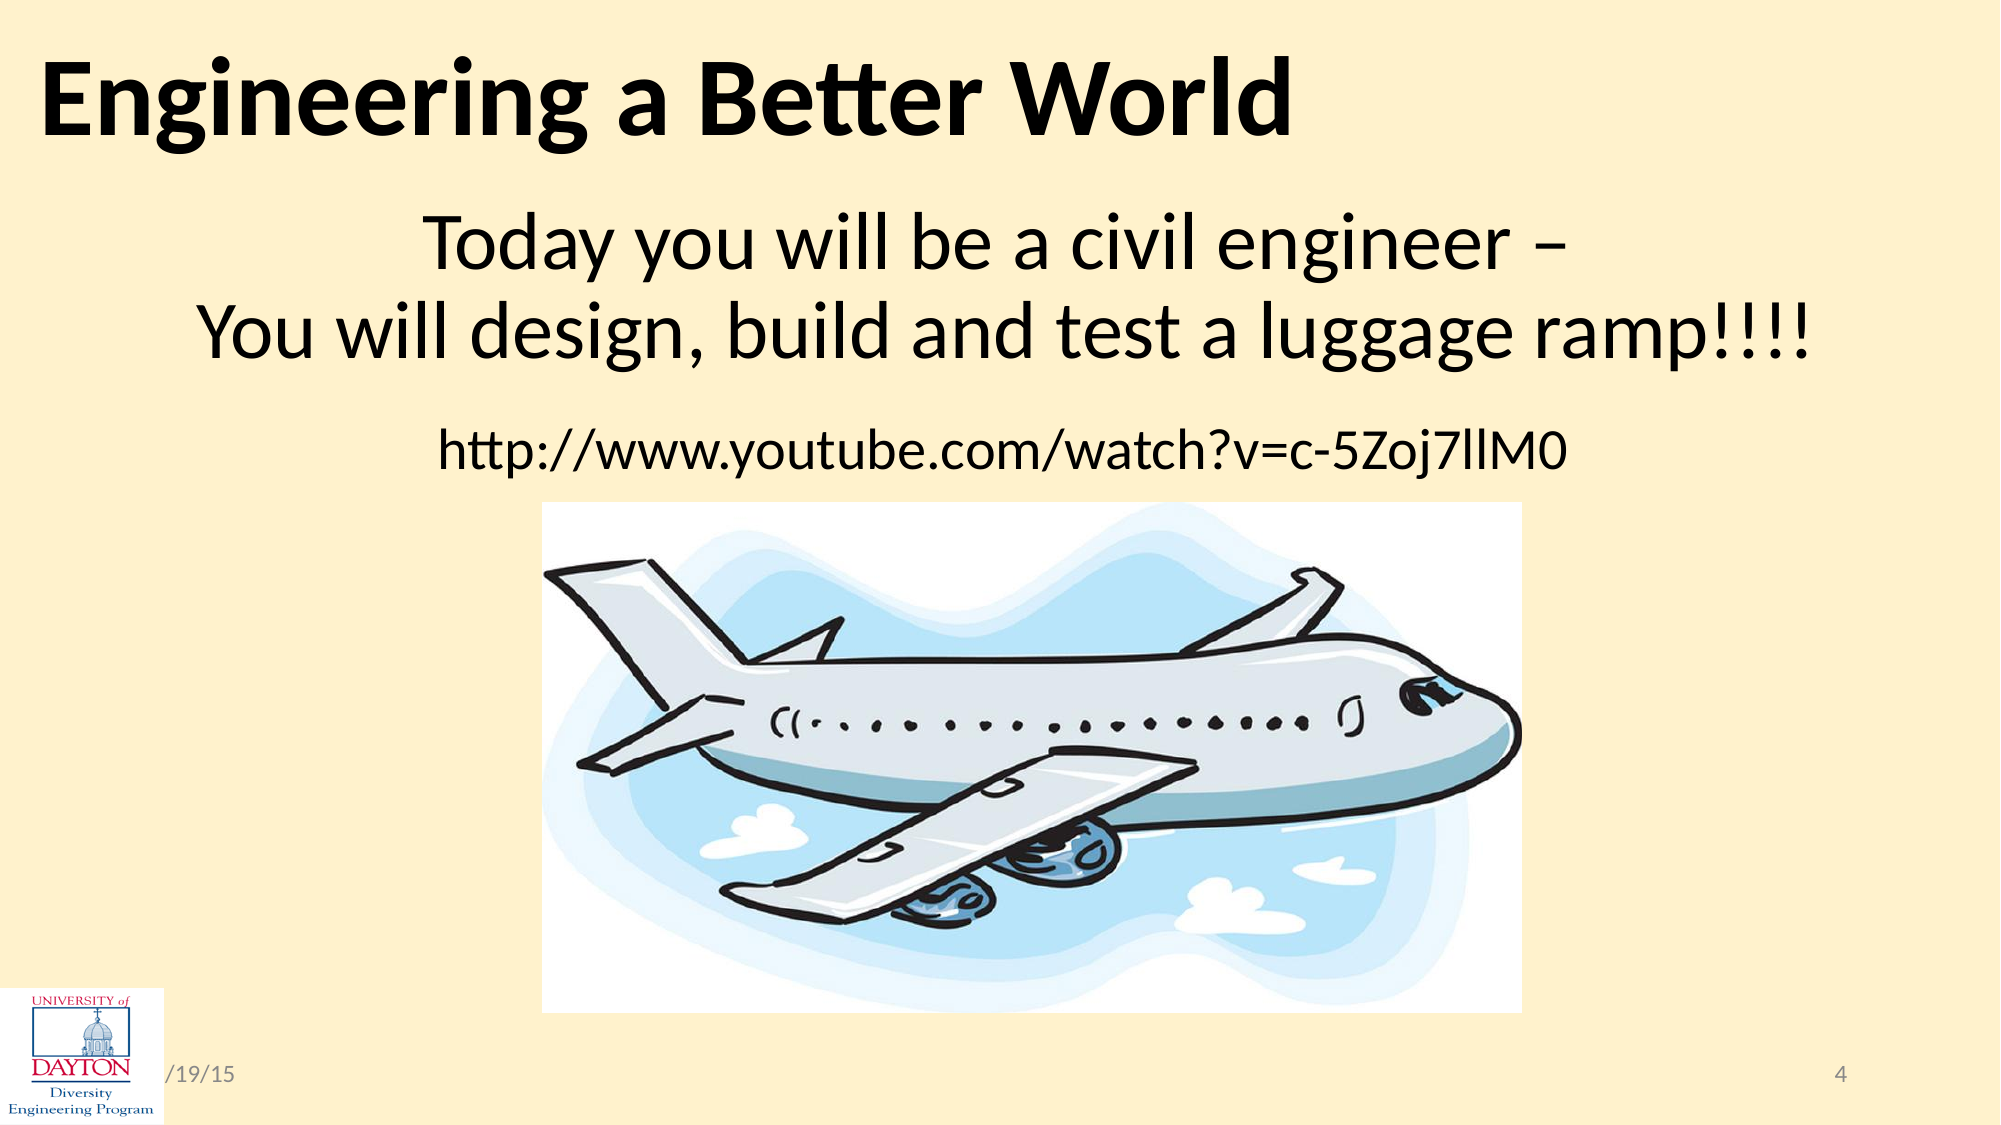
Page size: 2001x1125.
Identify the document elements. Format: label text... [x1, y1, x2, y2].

list http://www.youtube.com/watch?v=c-5Zoj7llM0 [140, 411, 1866, 1088]
title Today you will be a civil engineer – You will design, build and test a luggage ramp!!!! [38, 119, 1976, 367]
picture [542, 502, 1522, 1013]
picture [0, 988, 165, 1125]
text_box Engineering a Better World [24, 17, 1750, 182]
